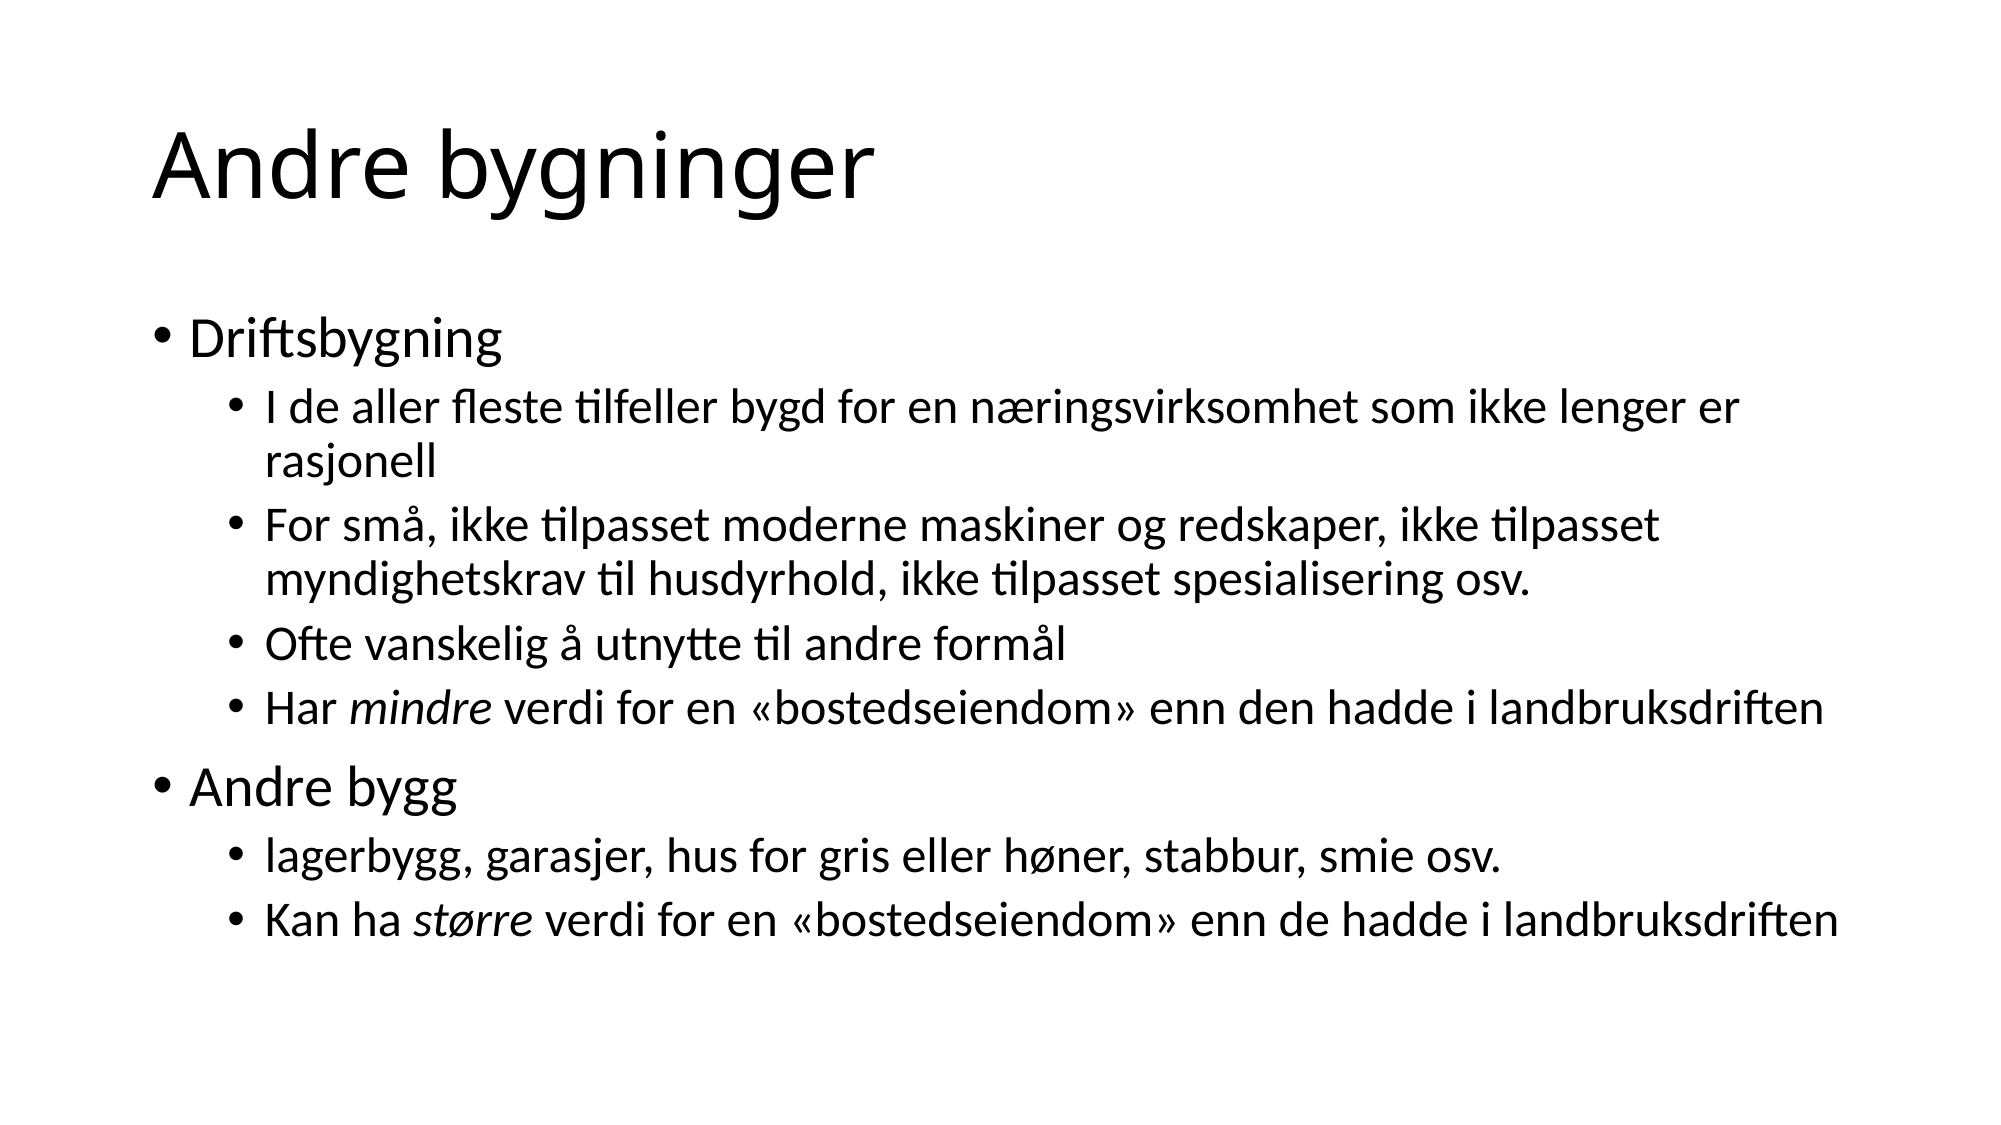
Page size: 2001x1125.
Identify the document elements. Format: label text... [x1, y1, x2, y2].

title Andre bygninger [137, 59, 1863, 278]
list Driftsbygning I de aller fleste tilfeller bygd for en næringsvirksomhet som ikke lenger er rasjonell For små, ikke tilpasset moderne maskiner og redskaper, ikke tilpasset myndighetskrav til husdyrhold, ikke tilpasset spesialisering osv. Ofte vanskelig å utnytte til andre formål Har mindre verdi for en «bostedseiendom» enn den hadde i landbruksdriften Andre bygg lagerbygg, garasjer, hus for gris eller høner, stabbur, smie osv. Kan ha større verdi for en «bostedseiendom» enn de hadde i landbruksdriften [137, 299, 1863, 1014]
